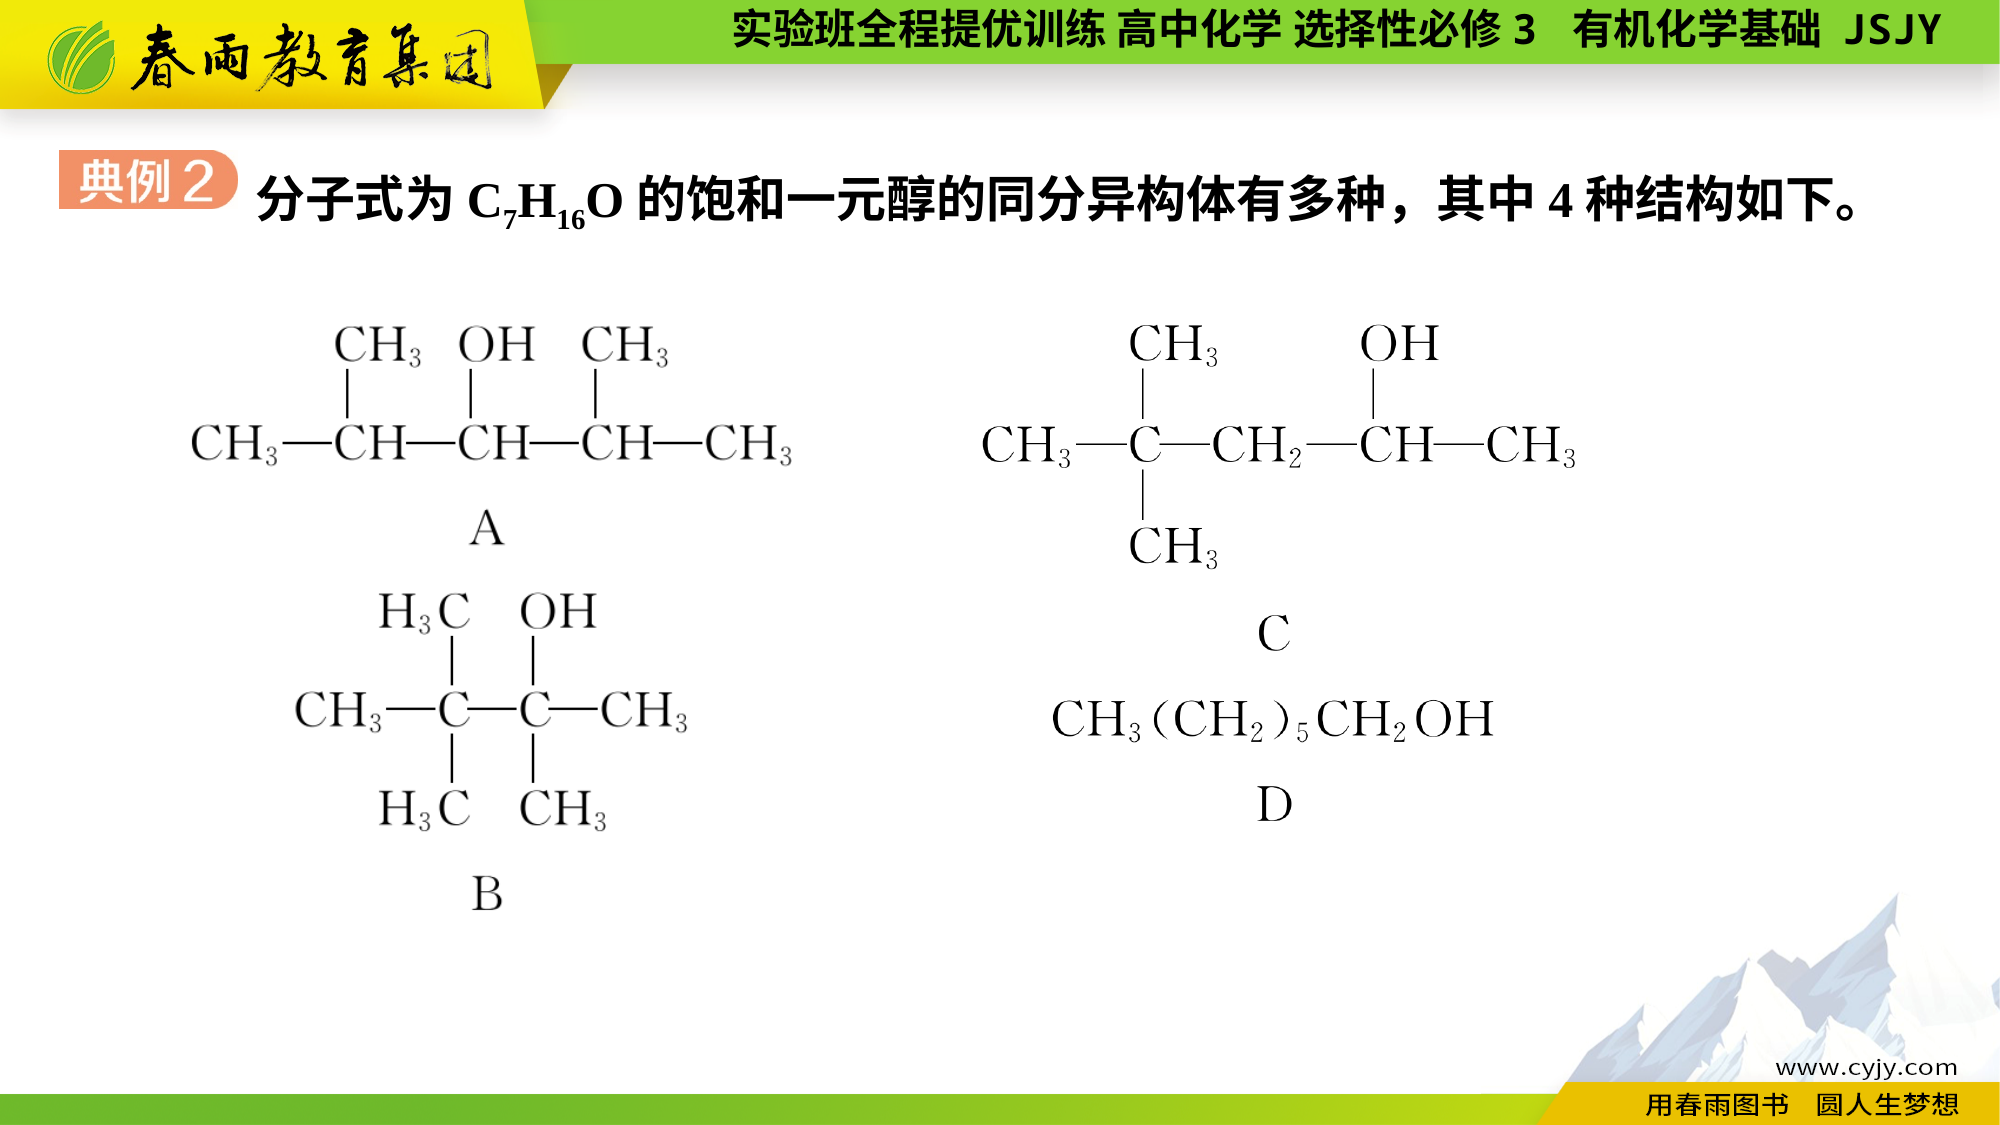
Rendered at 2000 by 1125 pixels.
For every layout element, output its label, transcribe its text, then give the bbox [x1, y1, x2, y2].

picture [0, 0, 2000, 1125]
list 分子式为C7H16O的饱和一元醇的同分异构体有多种，其中4种结构如下。 [59, 125, 1944, 220]
